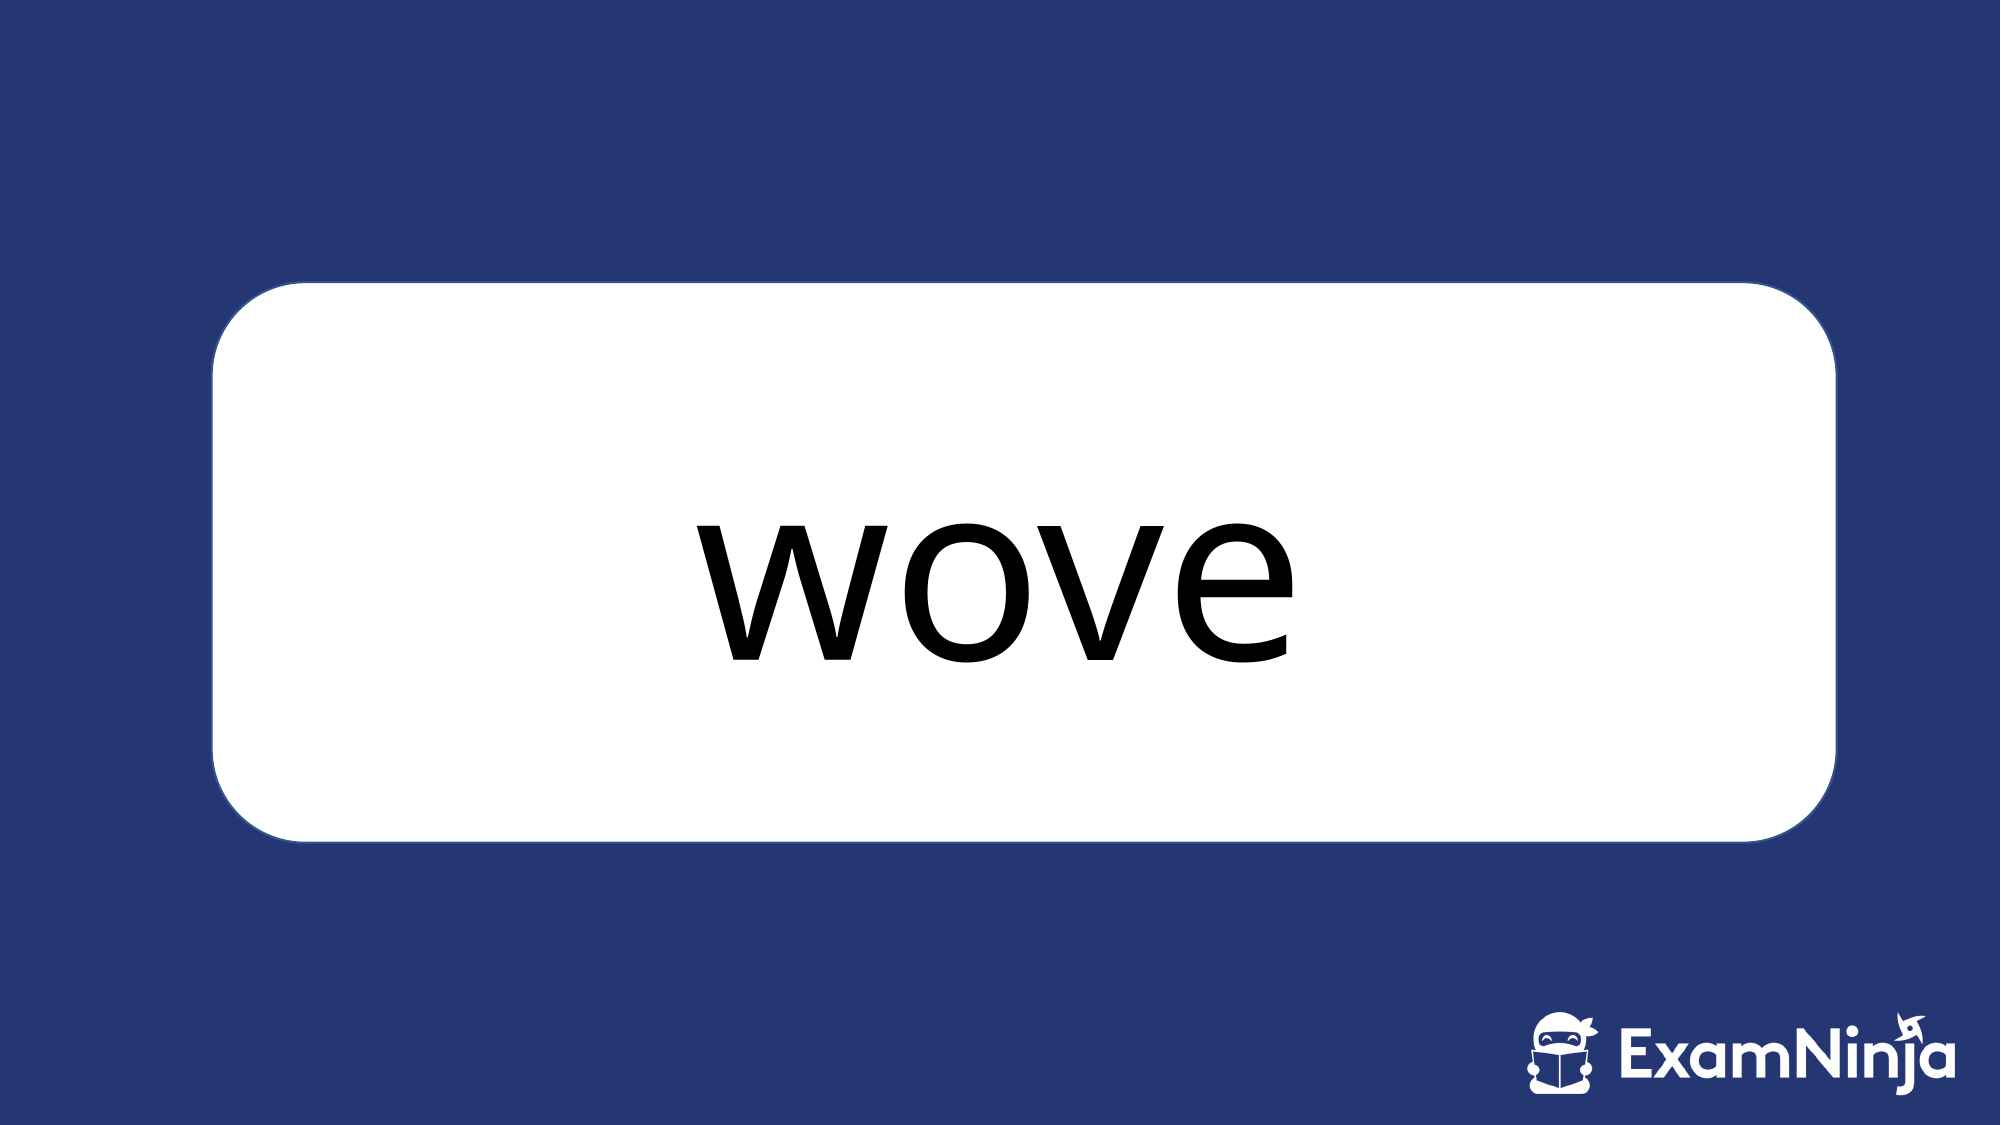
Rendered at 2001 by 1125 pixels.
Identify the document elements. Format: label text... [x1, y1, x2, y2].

text_box [210, 281, 1838, 403]
text_box wove [143, 403, 1857, 719]
picture [1501, 1003, 1979, 1102]
text_box [210, 719, 1838, 844]
